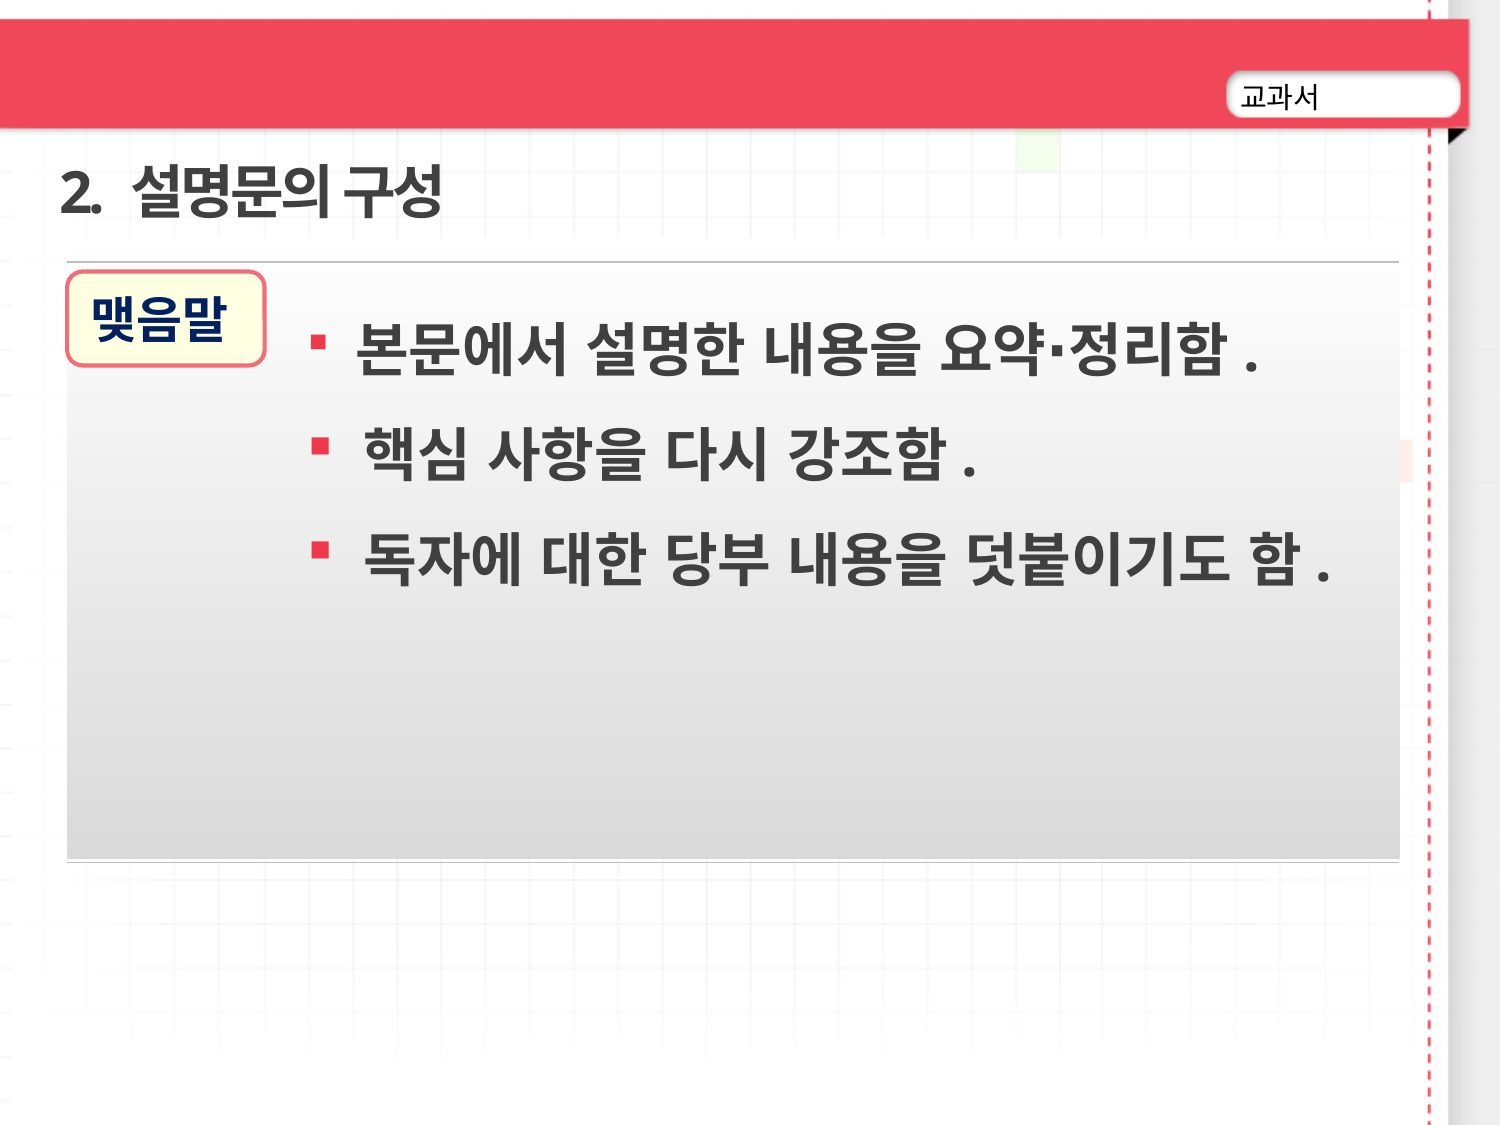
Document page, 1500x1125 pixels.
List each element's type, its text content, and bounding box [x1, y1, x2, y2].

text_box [66, 237, 1400, 863]
picture [0, 0, 1500, 1125]
list 2. 설명문의 구성 [0, 154, 1424, 226]
